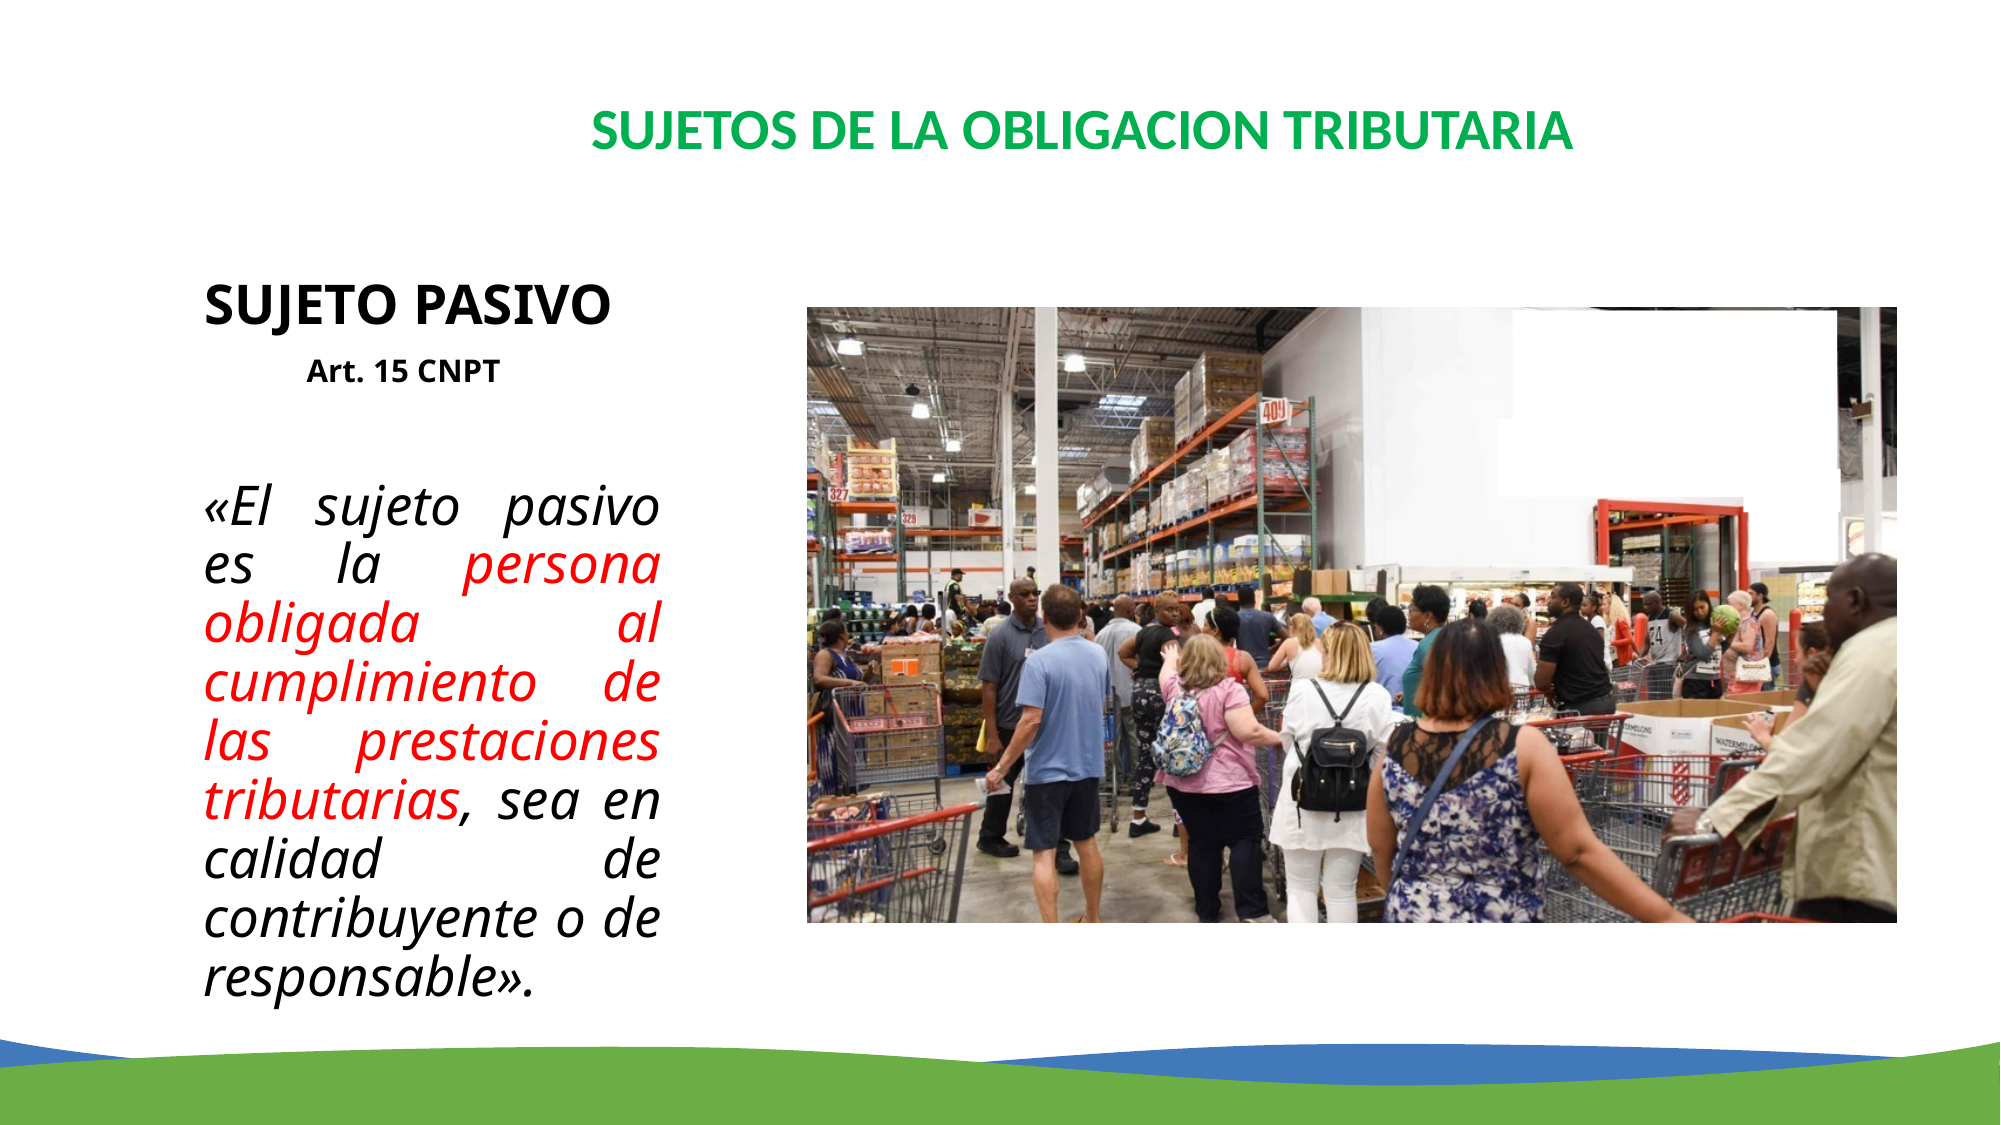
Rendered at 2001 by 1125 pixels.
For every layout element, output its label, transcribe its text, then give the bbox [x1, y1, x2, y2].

text_box SUJETOS DE LA OBLIGACION TRIBUTARIA [576, 83, 1591, 169]
text_box SUJETO PASIVO Art. 15 CNPT «El sujeto pasivo es la persona obligada al cumplimiento de las prestaciones tributarias, sea en calidad de contribuyente o de responsable». [118, 184, 677, 1024]
picture [807, 307, 1897, 923]
